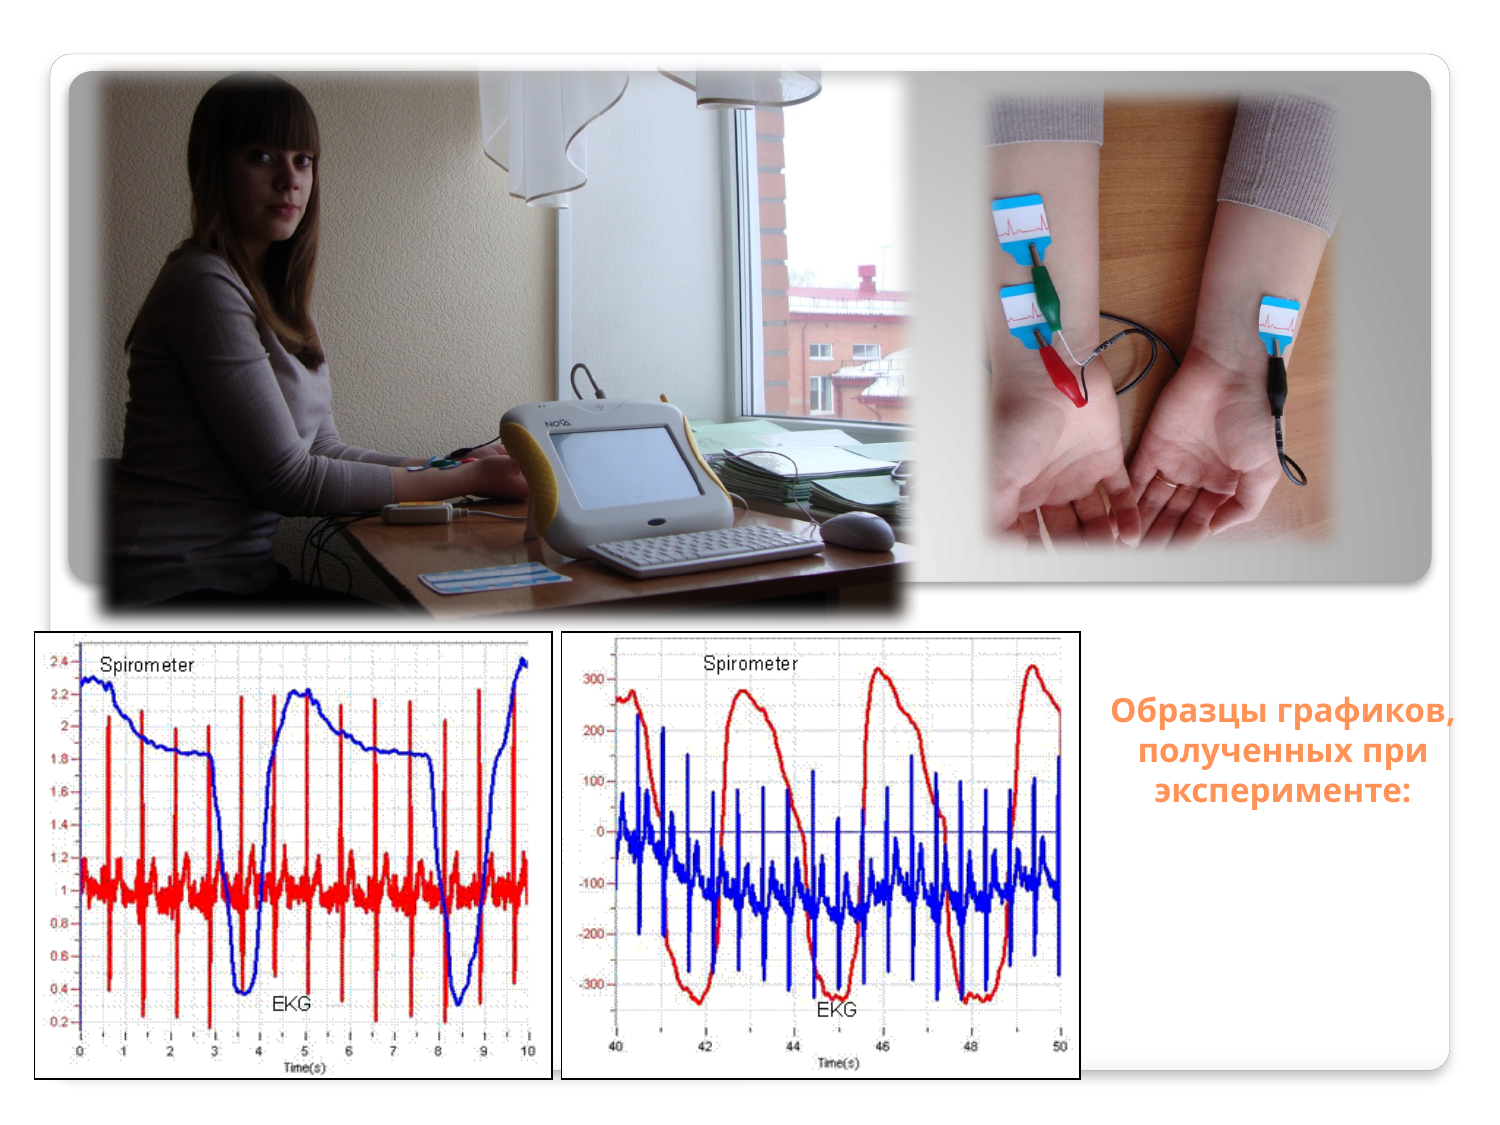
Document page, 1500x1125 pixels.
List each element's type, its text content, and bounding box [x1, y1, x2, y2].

text_box Образцы графиков, полученных при эксперименте: [1086, 681, 1500, 877]
picture [34, 58, 1080, 1079]
picture [972, 81, 1348, 559]
